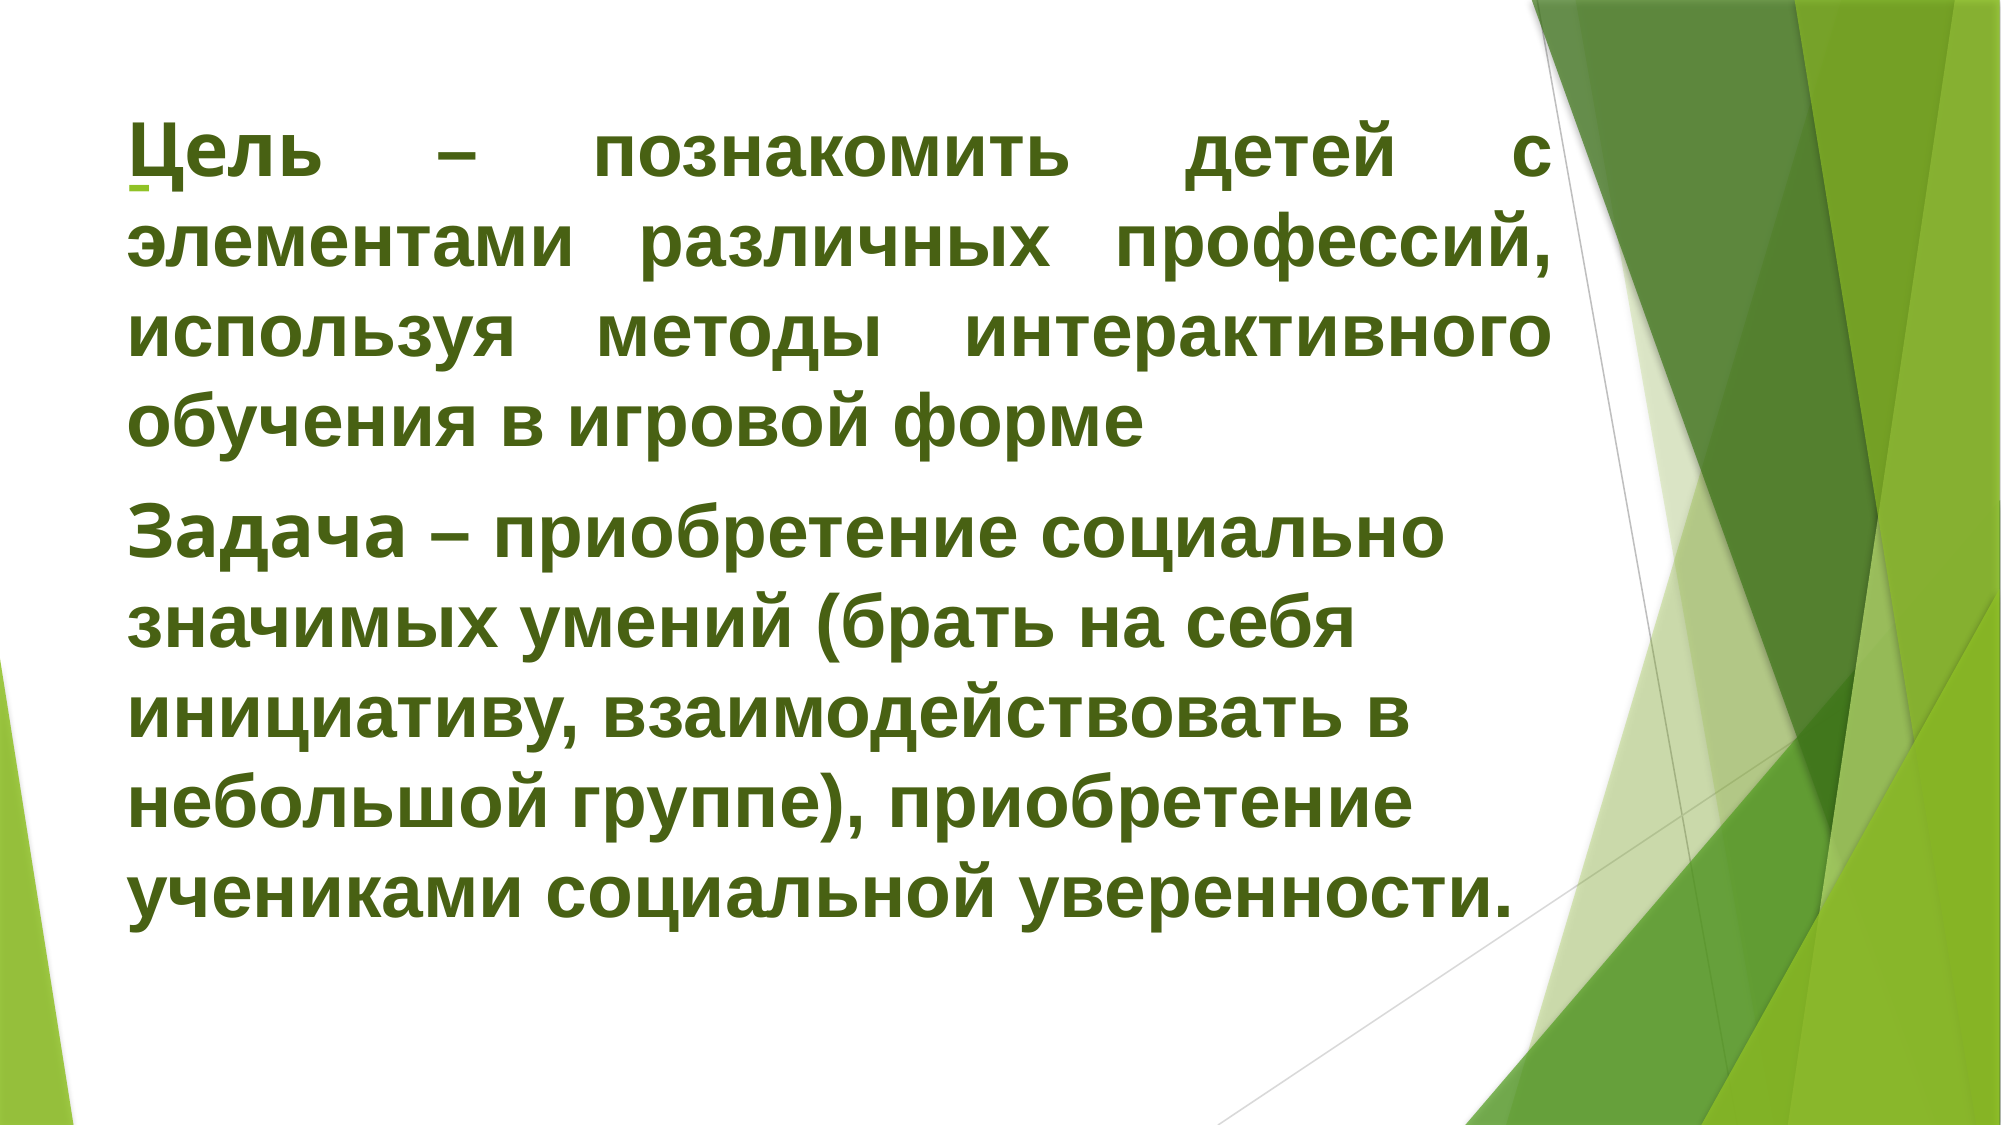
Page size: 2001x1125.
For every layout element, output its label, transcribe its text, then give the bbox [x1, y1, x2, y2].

list Цель – познакомить детей с элементами различных профессий, используя методы интерактивного обучения в игровой форме Задача – приобретение социально значимых умений (брать на себя инициативу, взаимодействовать в небольшой группе), приобретение учениками социальной уверенности. [111, 93, 1569, 1040]
